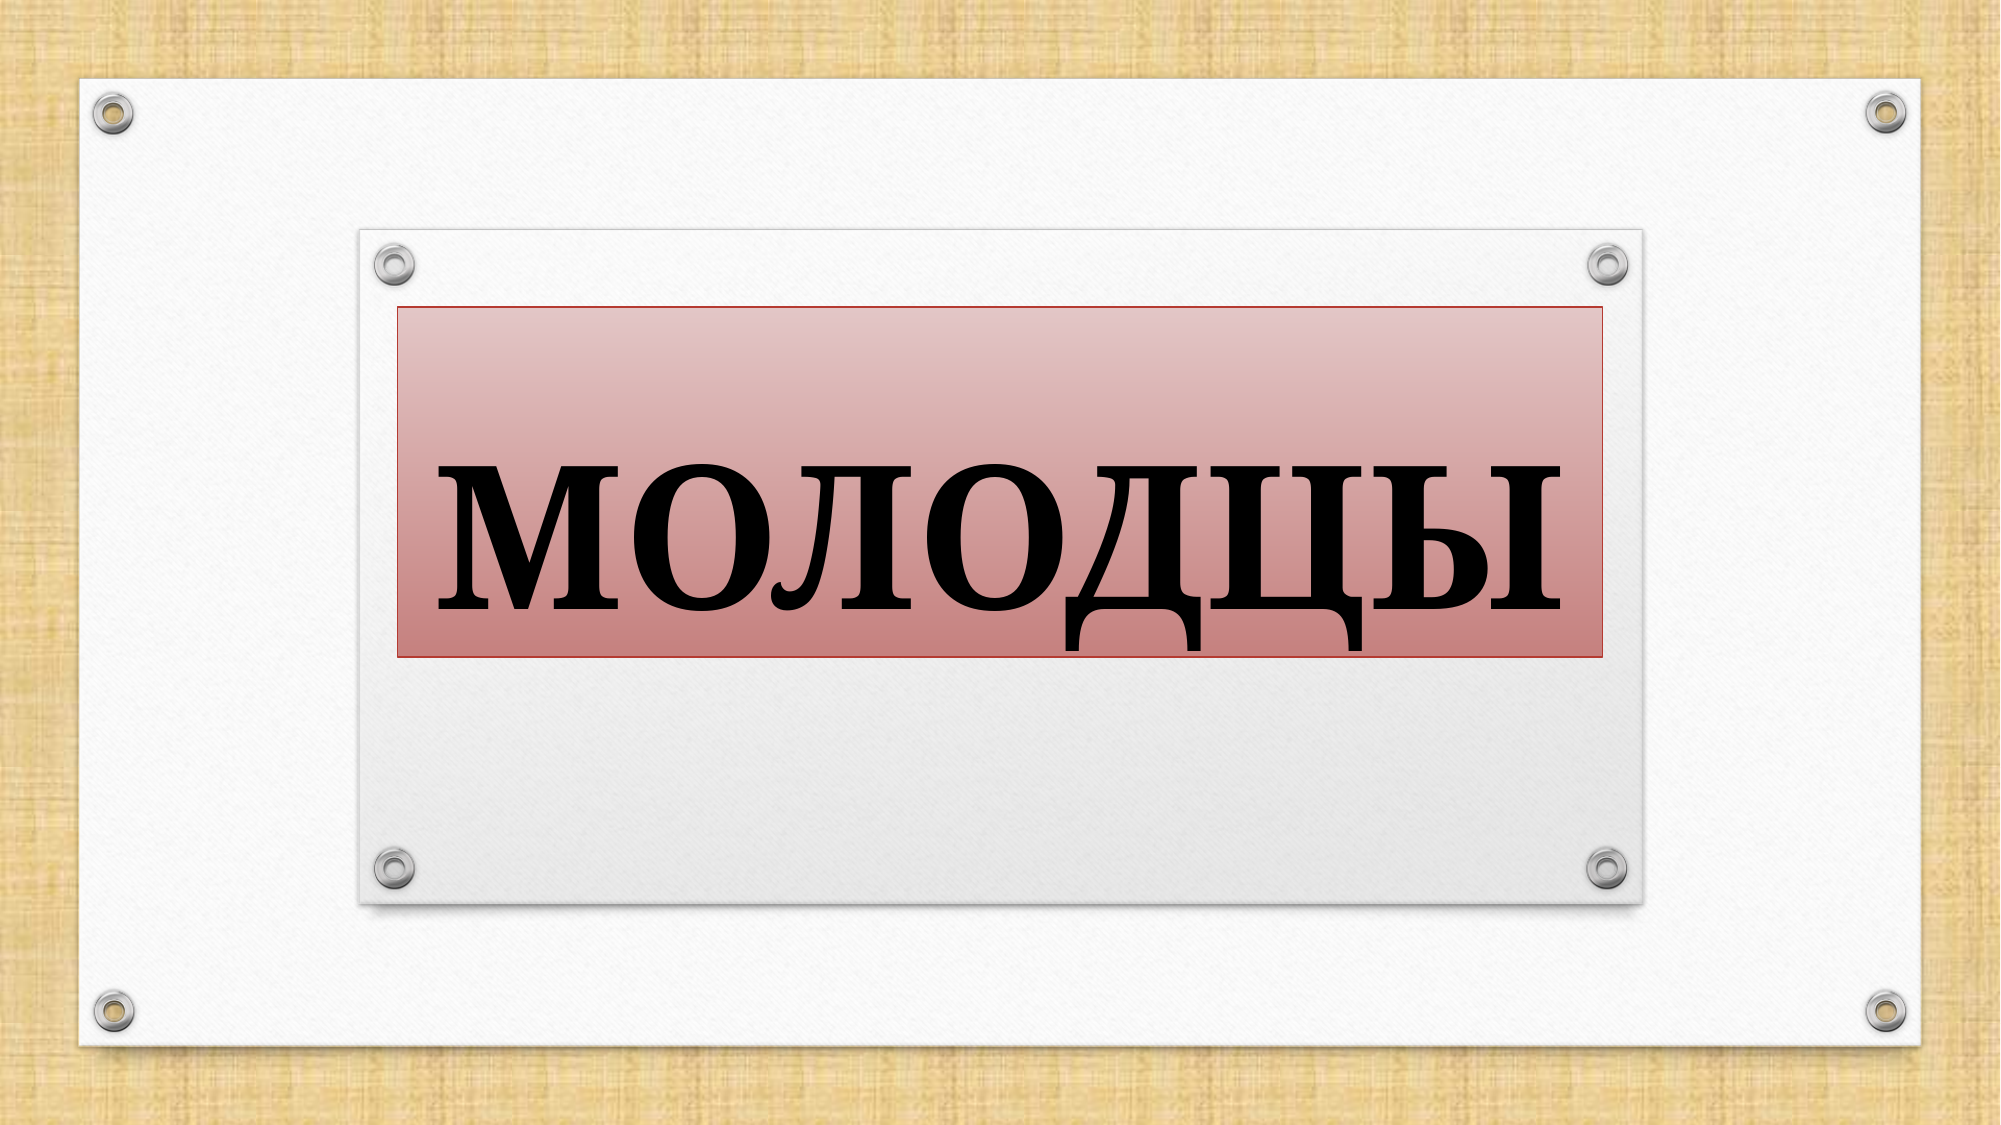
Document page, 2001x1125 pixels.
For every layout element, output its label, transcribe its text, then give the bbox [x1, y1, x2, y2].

title МОЛОДЦЫ [397, 306, 1603, 658]
picture [0, 0, 2001, 1125]
